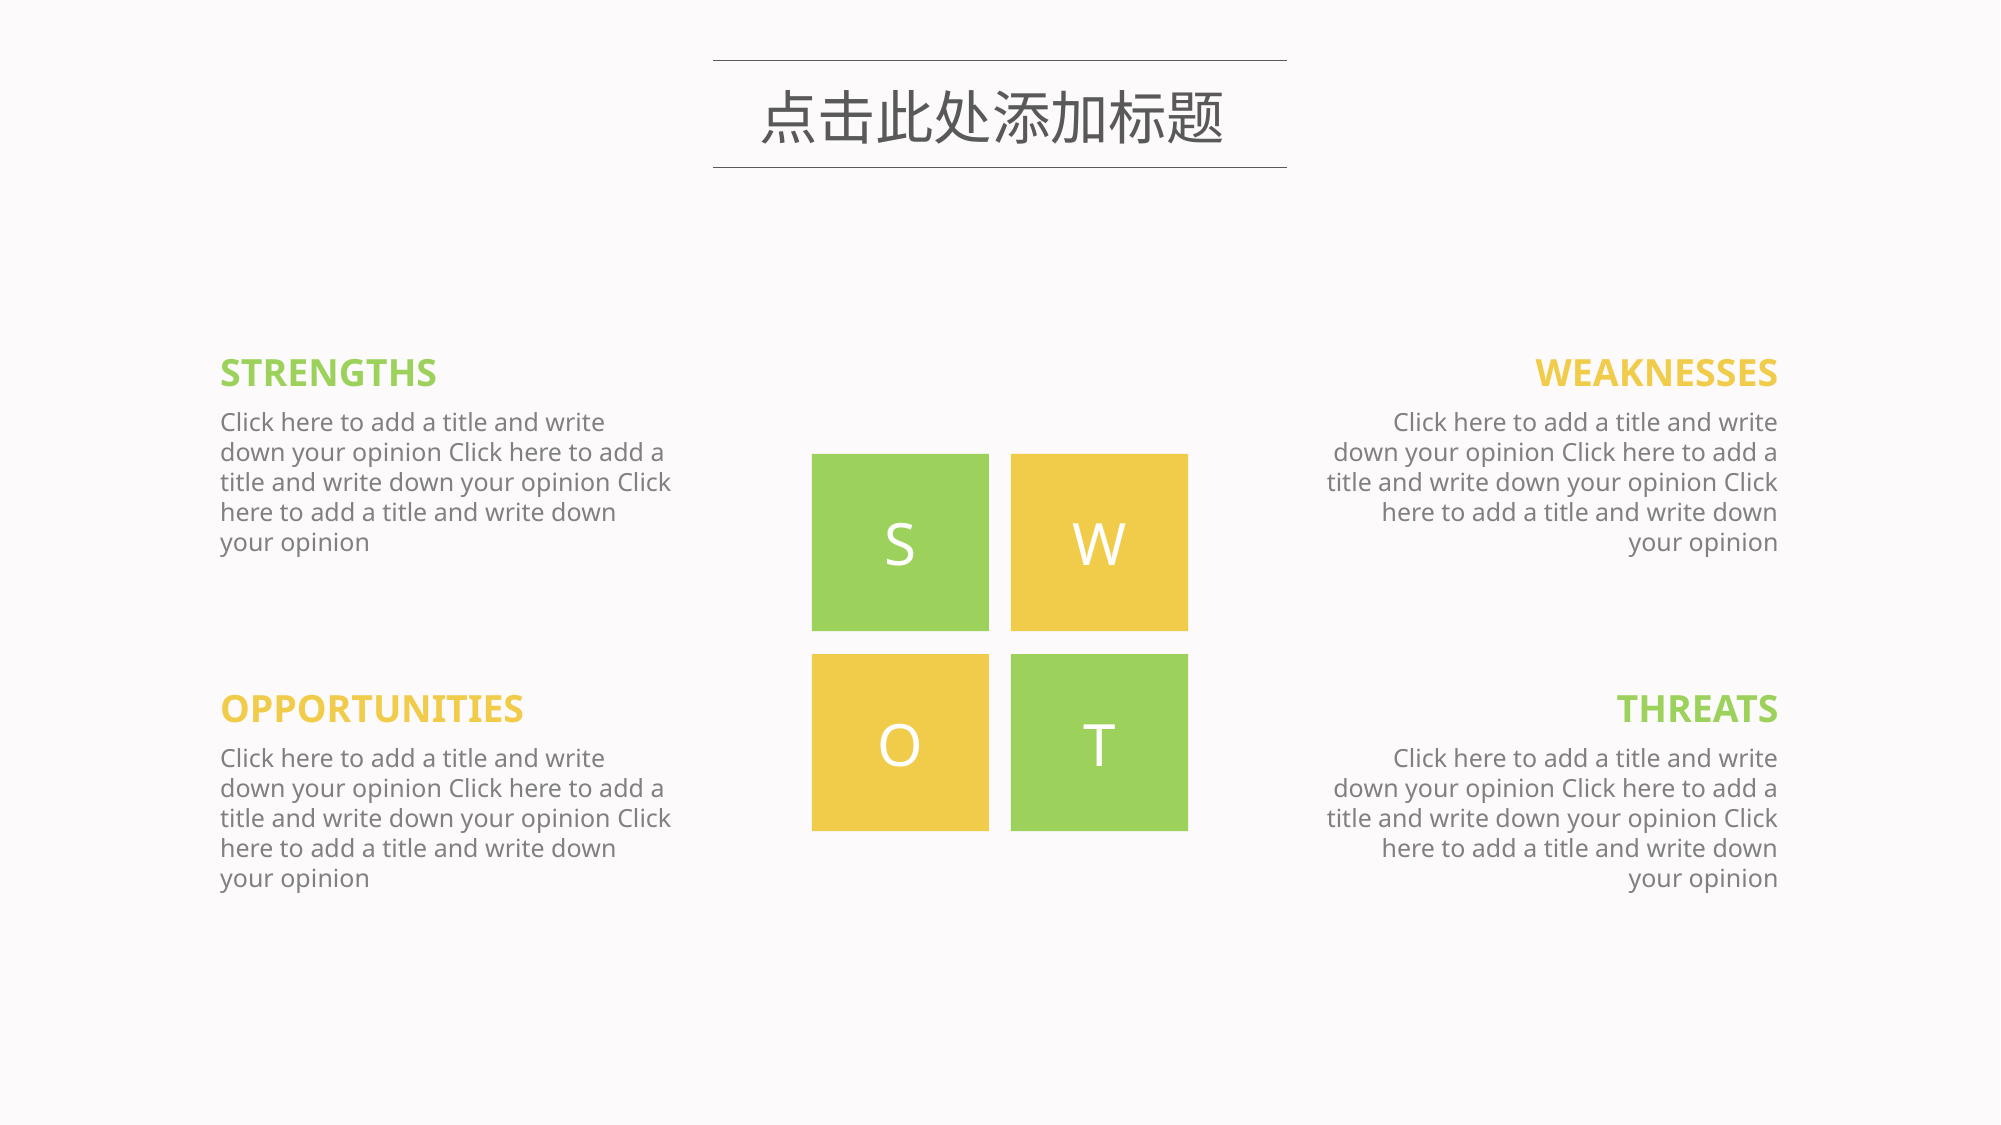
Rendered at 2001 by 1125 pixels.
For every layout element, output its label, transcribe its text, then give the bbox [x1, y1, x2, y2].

text_box WEAKNESSES Click here to add a title and write down your opinion Click here to add a title and write down your opinion Click here to add a title and write down your opinion [1309, 341, 1794, 564]
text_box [811, 453, 1189, 832]
text_box OPPORTUNITIES Click here to add a title and write down your opinion Click here to add a title and write down your opinion Click here to add a title and write down your opinion [205, 677, 690, 900]
text_box THREATS Click here to add a title and write down your opinion Click here to add a title and write down your opinion Click here to add a title and write down your opinion [1309, 677, 1794, 900]
text_box STRENGTHS Click here to add a title and write down your opinion Click here to add a title and write down your opinion Click here to add a title and write down your opinion [205, 341, 690, 564]
text_box 点击此处添加标题 [731, 73, 1253, 159]
